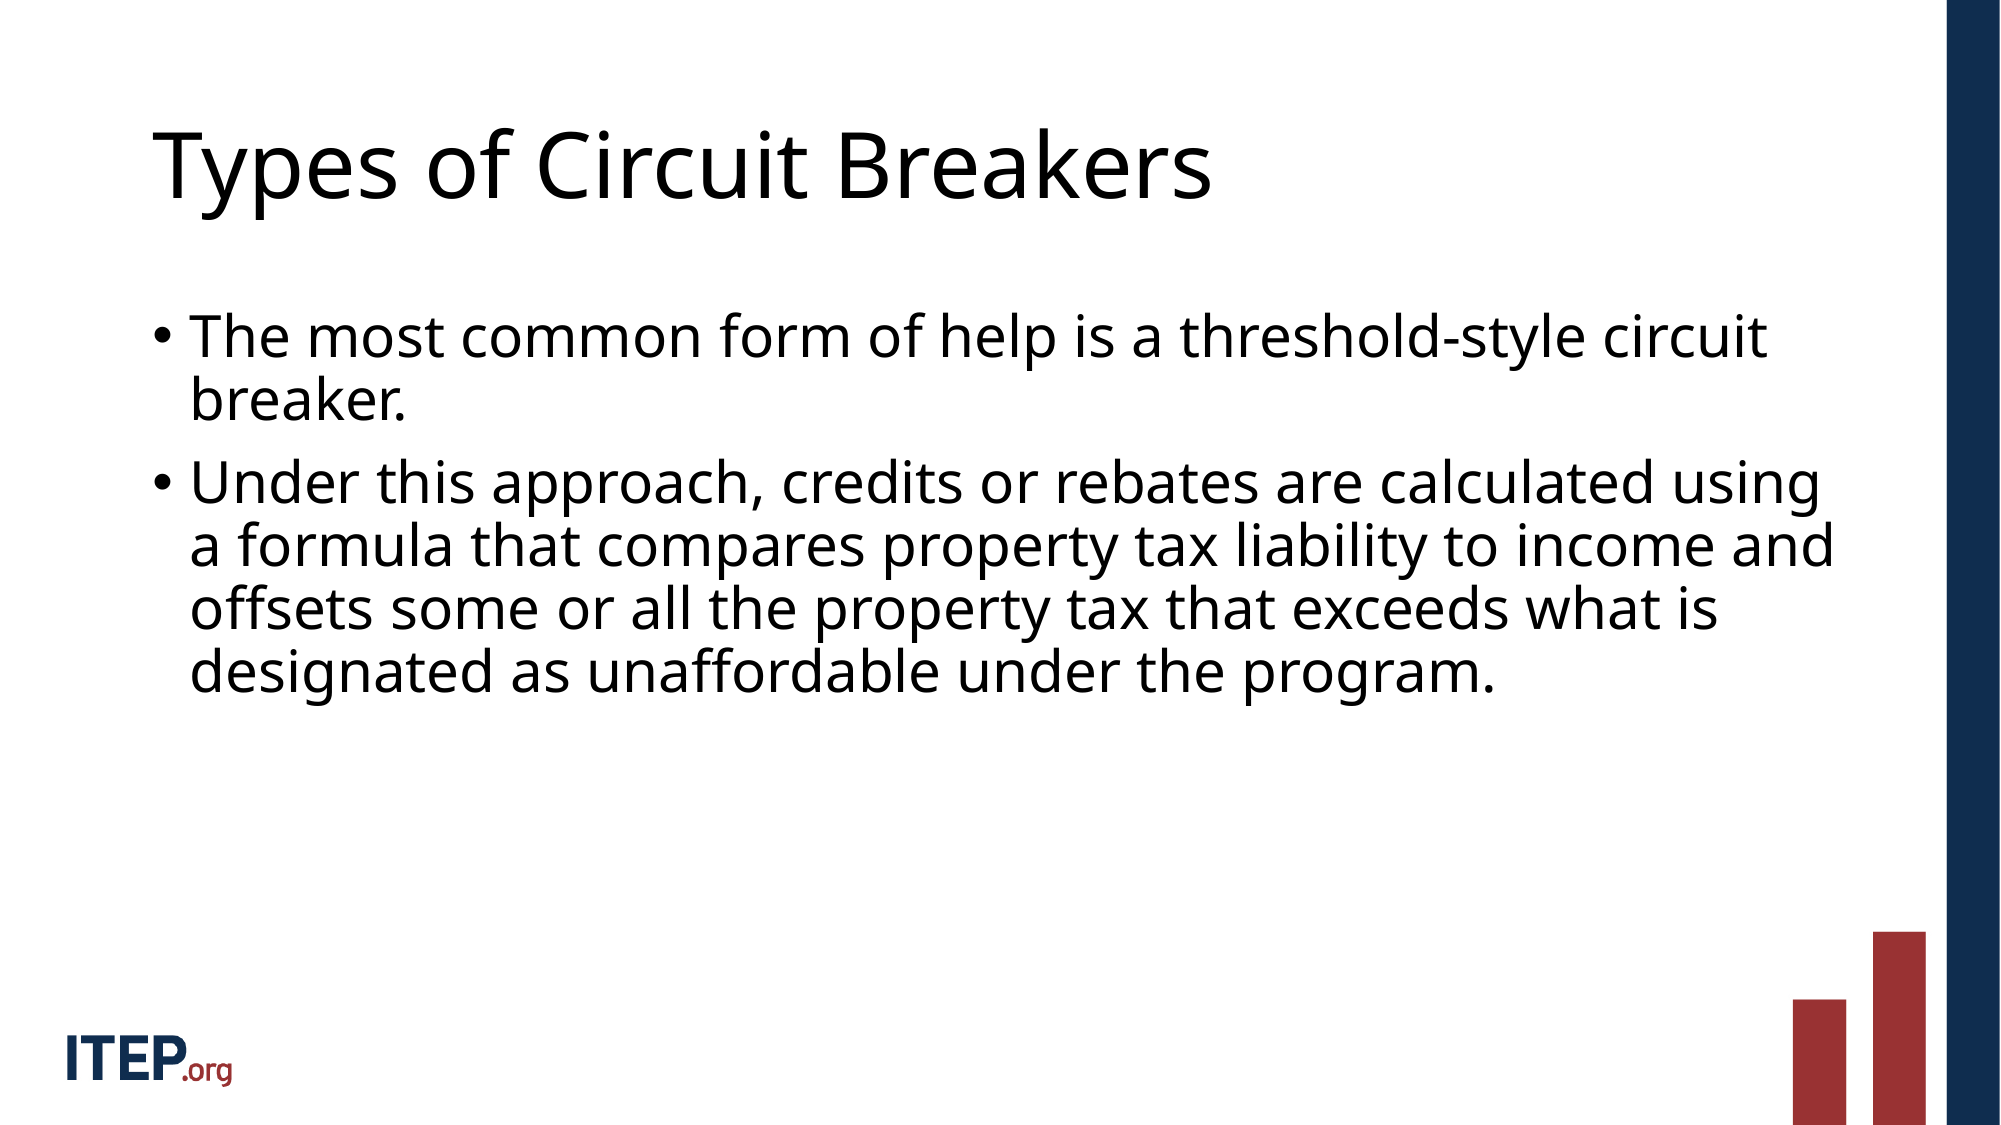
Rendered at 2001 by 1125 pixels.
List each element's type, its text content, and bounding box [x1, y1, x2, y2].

list The most common form of help is a threshold-style circuit breaker. Under this approach, credits or rebates are calculated using a formula that compares property tax liability to income and offsets some or all the property tax that exceeds what is designated as unaffordable under the program. [137, 299, 1863, 1014]
picture [0, 0, 2000, 1125]
title Types of Circuit Breakers [137, 59, 1863, 278]
